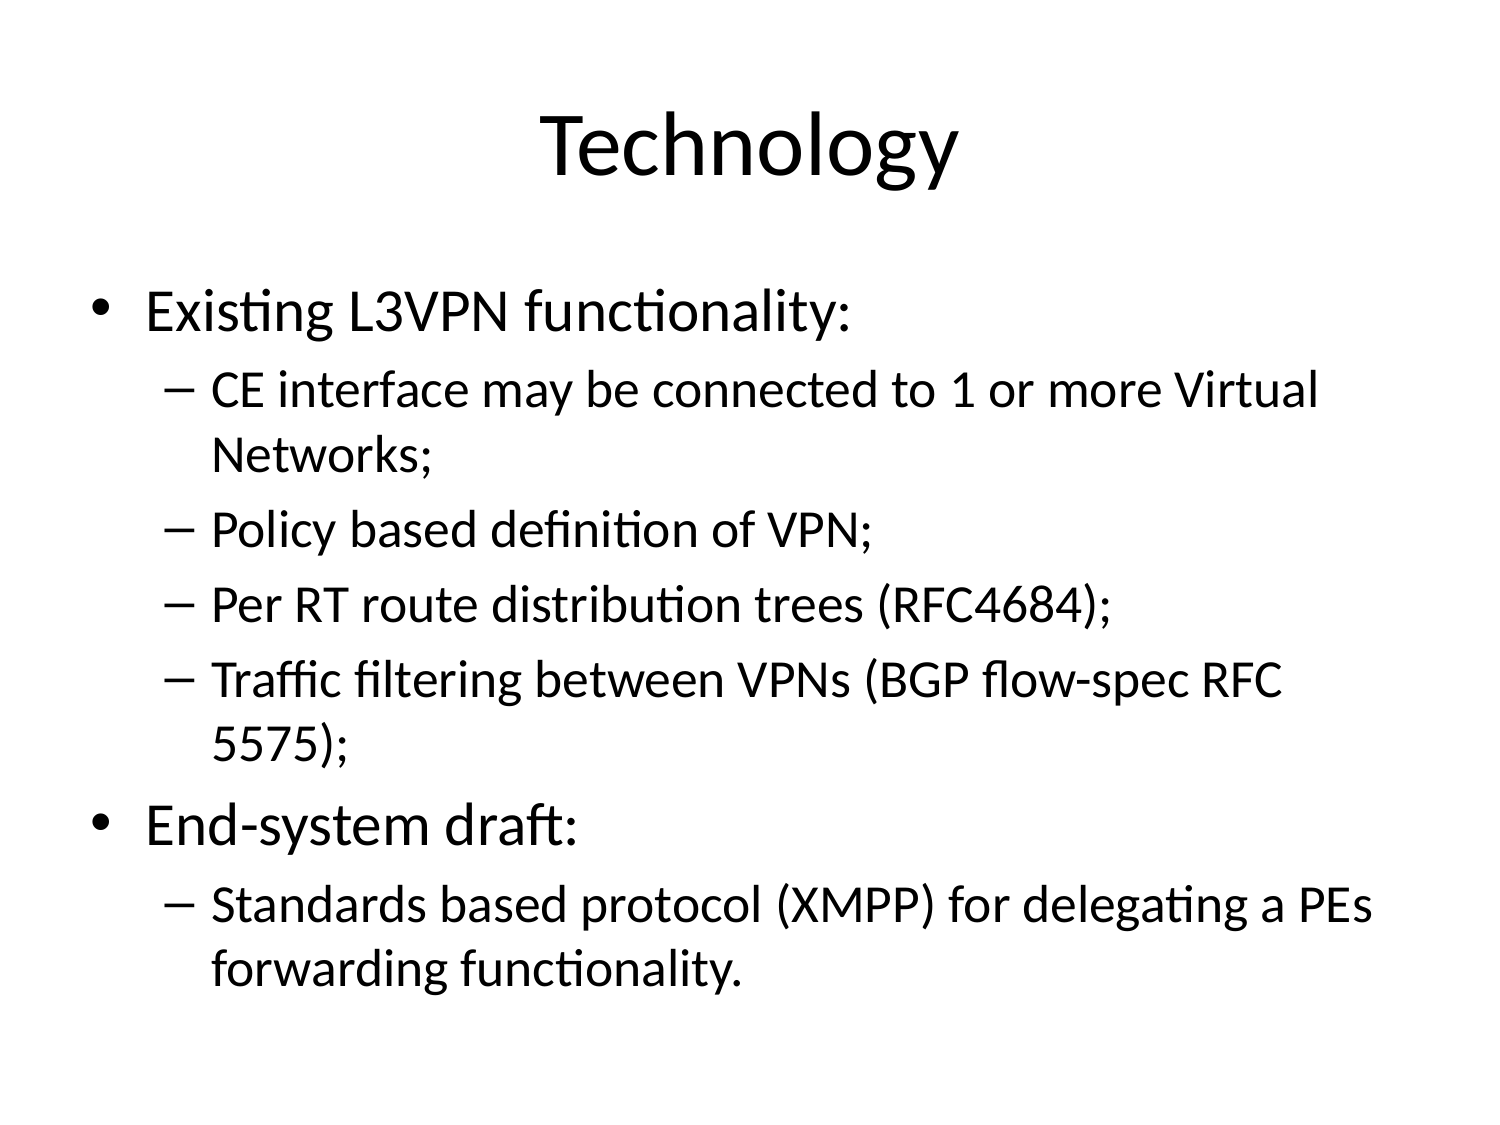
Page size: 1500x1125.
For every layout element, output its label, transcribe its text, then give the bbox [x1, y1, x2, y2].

title Technology [75, 45, 1425, 233]
list Existing L3VPN functionality: CE interface may be connected to 1 or more Virtual Networks; Policy based definition of VPN; Per RT route distribution trees (RFC4684); Traffic filtering between VPNs (BGP flow-spec RFC 5575); End-system draft: Standards based protocol (XMPP) for delegating a PEs forwarding functionality. [75, 262, 1425, 1005]
